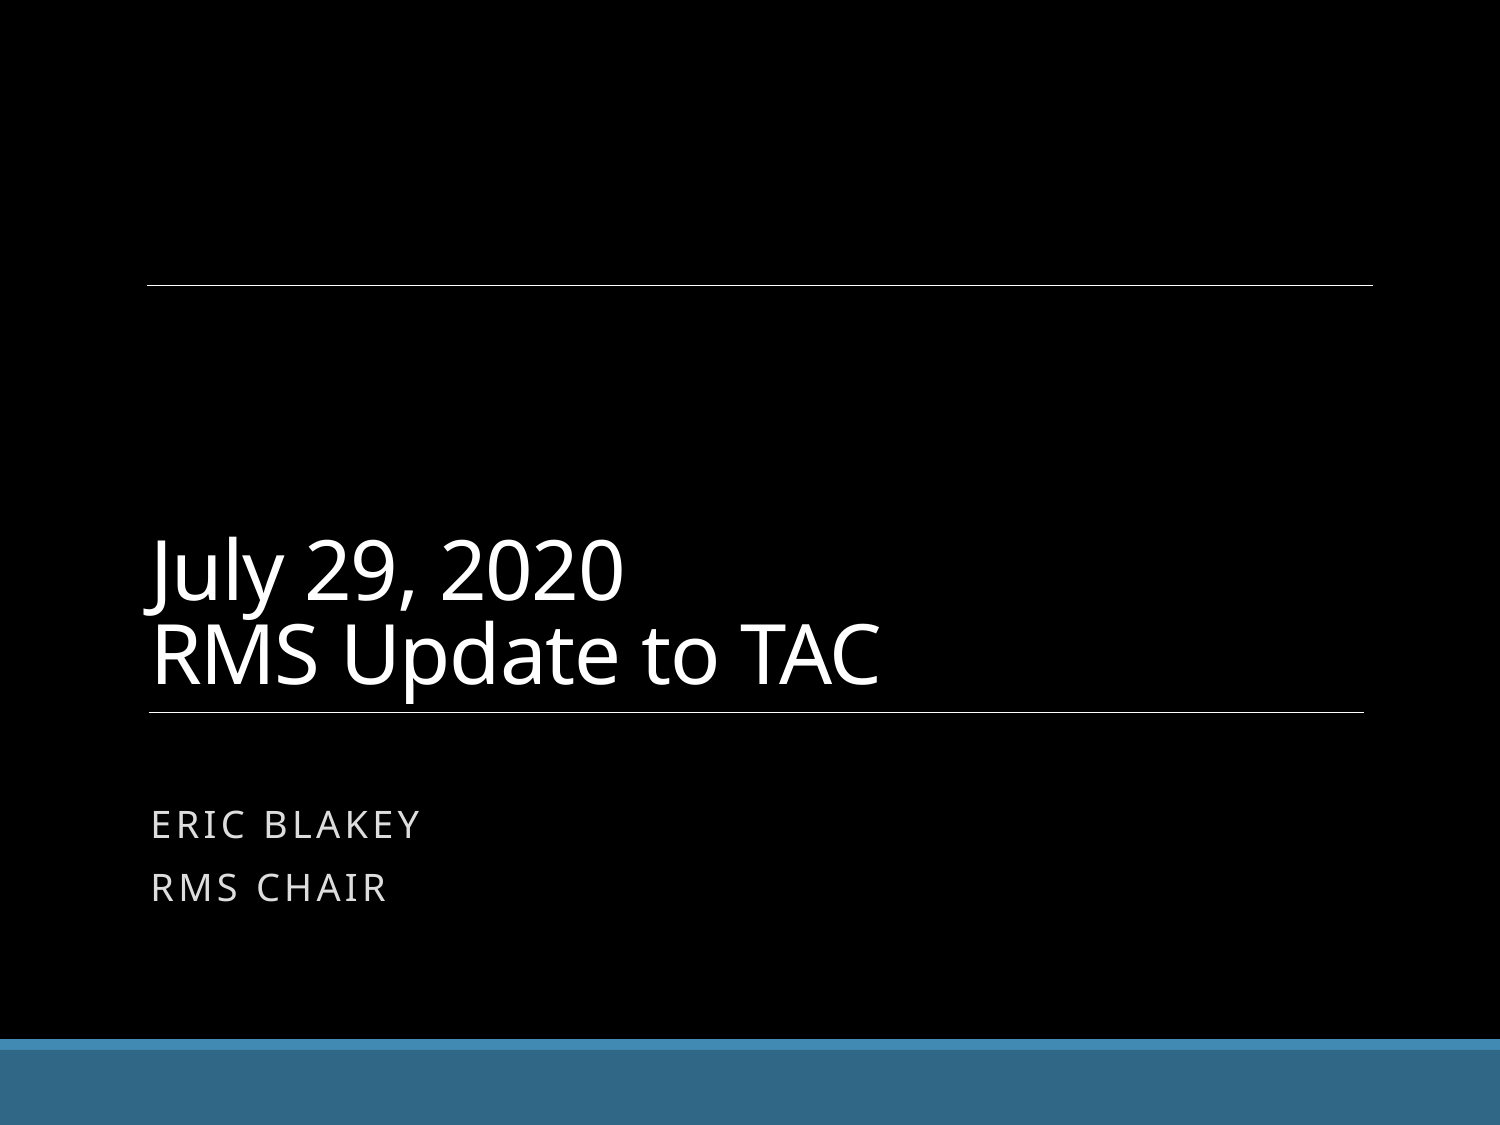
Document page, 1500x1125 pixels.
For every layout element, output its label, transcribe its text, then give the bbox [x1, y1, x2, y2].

title July 29, 2020 RMS Update to TAC [135, 99, 1373, 710]
subtitle Eric Blakey RMS Chair [135, 730, 1373, 919]
